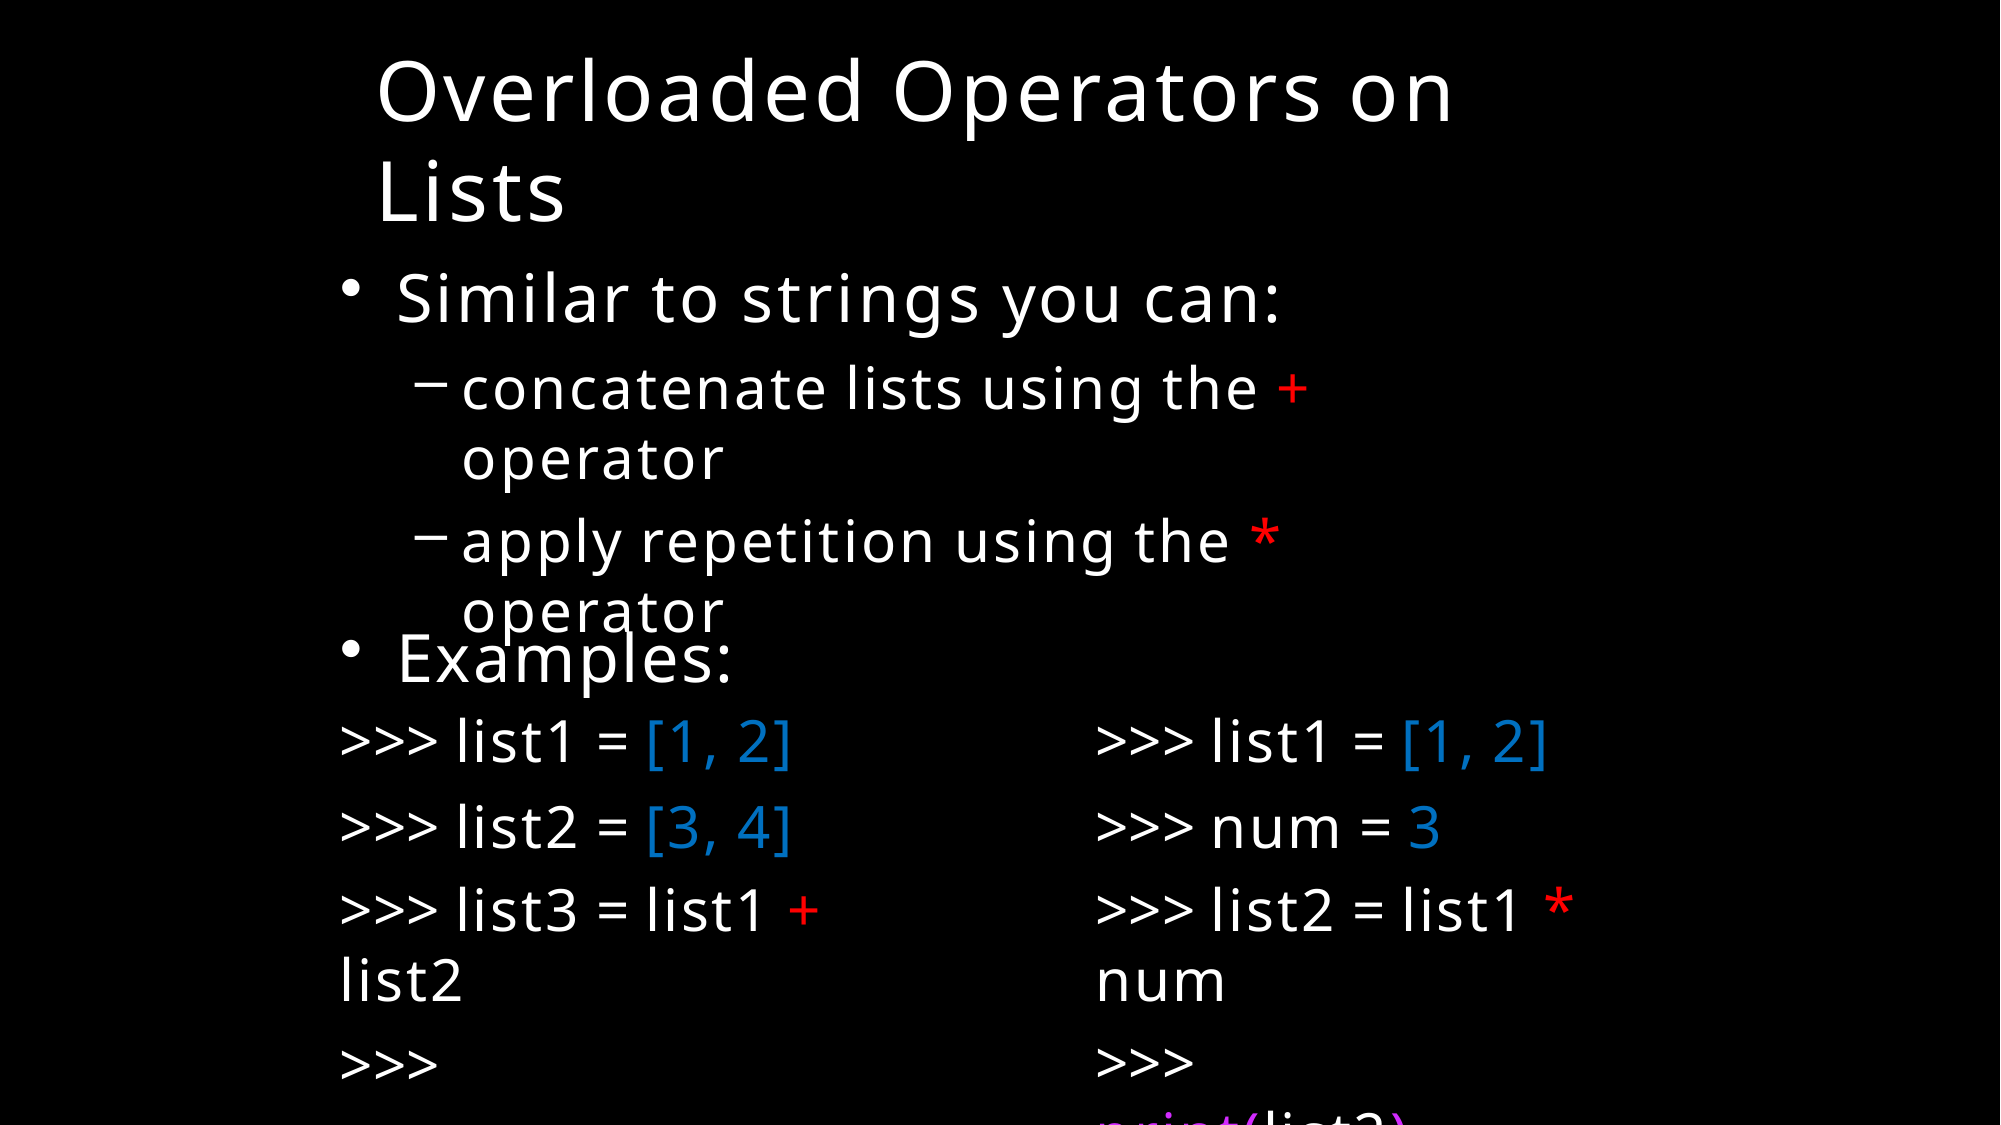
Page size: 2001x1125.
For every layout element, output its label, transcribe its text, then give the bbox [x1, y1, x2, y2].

text_box Similar to strings you can: concatenate lists using the + operator apply repetition using the * operator [337, 235, 1528, 645]
title Overloaded Operators on Lists [372, 35, 1612, 238]
text_box >>> list1 = [1, 2] >>> num = 3 >>> list2 = list1 * num >>> print(list2) [1, 2, 1, 2, 1, 2] [1093, 687, 1691, 1125]
text_box Examples: >>> list1 = [1, 2] >>> list2 = [3, 4] >>> list3 = list1 + list2 >>> print(list3) [1, 2, 3, 4] [337, 604, 942, 1125]
